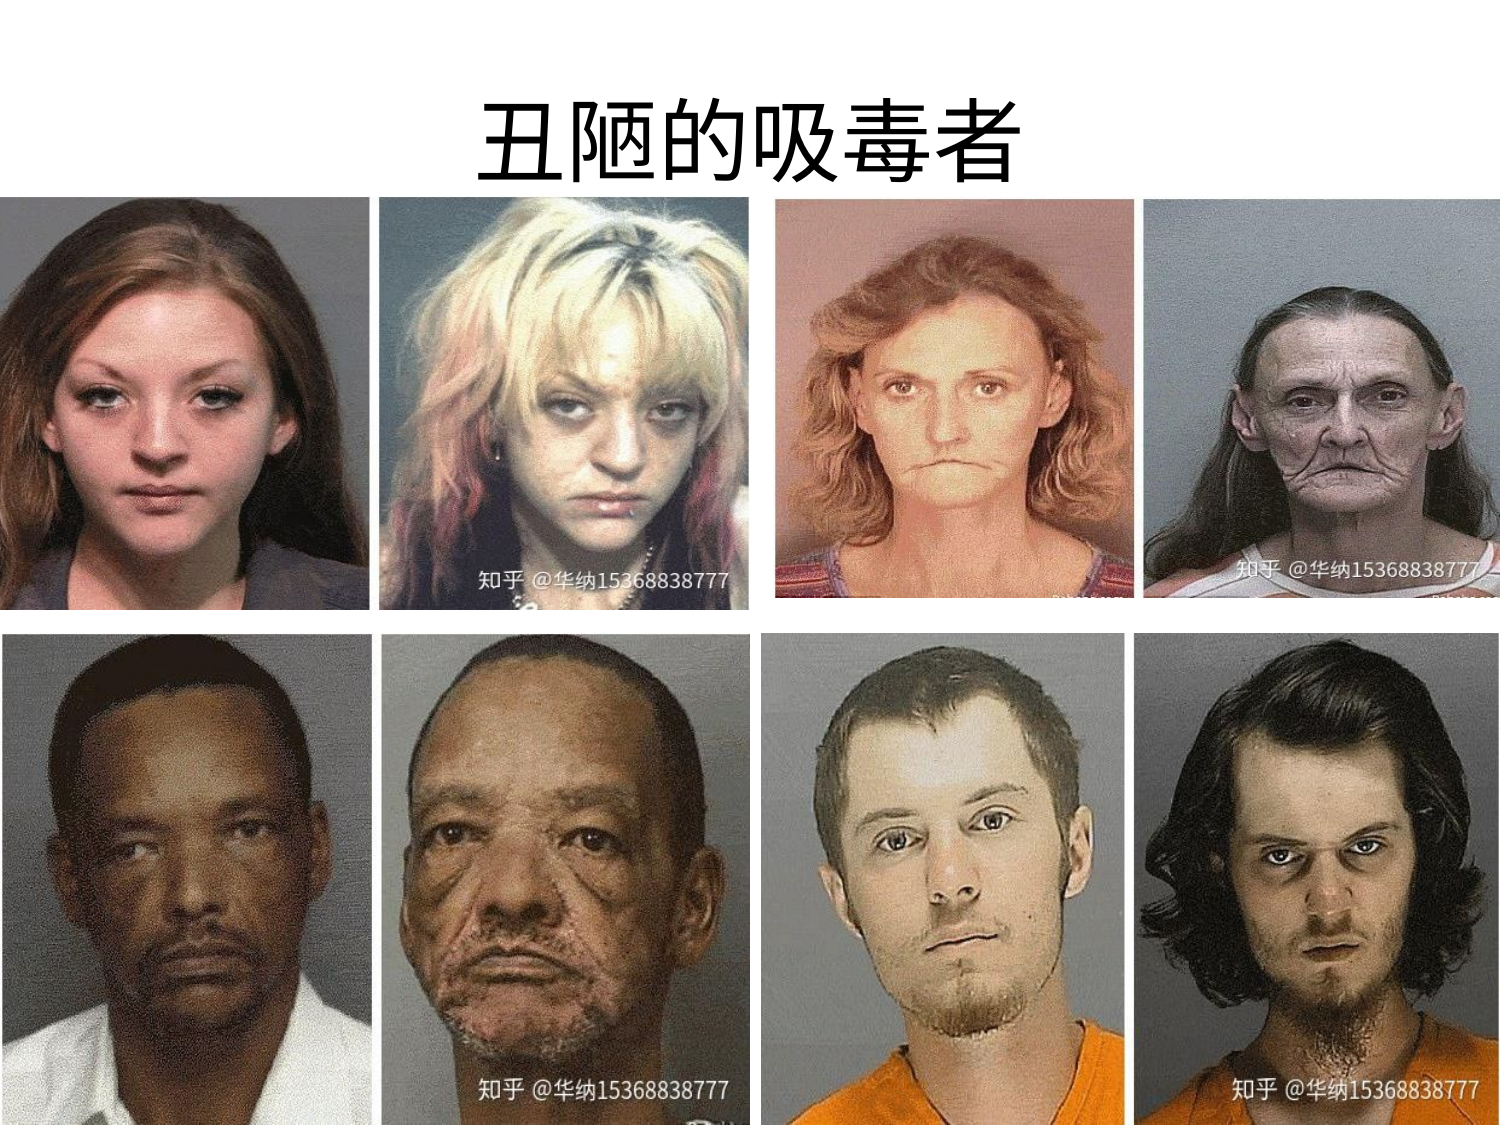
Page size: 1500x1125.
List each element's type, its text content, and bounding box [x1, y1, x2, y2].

picture [0, 633, 751, 1125]
title 丑陋的吸毒者 [74, 44, 1426, 233]
picture [773, 196, 1500, 599]
picture [761, 633, 1500, 1125]
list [0, 196, 751, 610]
